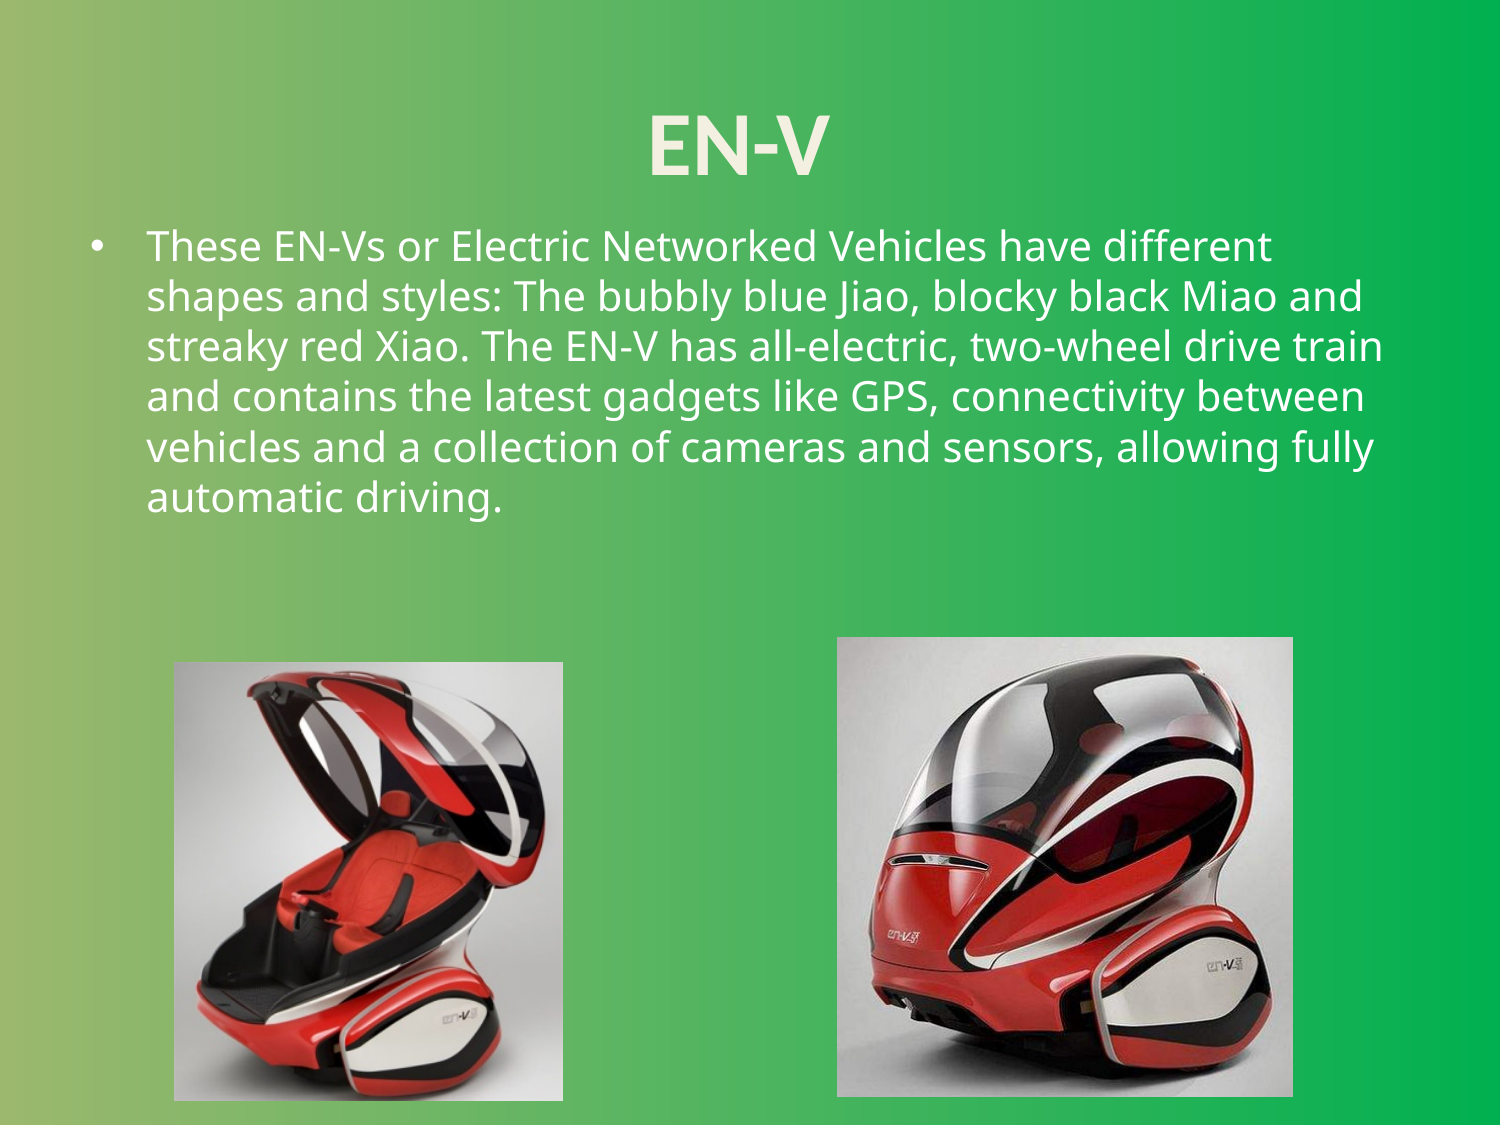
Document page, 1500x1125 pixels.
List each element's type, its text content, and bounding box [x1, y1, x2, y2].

picture [837, 637, 1293, 1097]
title EN-V [75, 45, 1425, 212]
picture [174, 662, 563, 1101]
list These EN-Vs or Electric Networked Vehicles have different shapes and styles: The bubbly blue Jiao, blocky black Miao and streaky red Xiao. The EN-V has all-electric, two-wheel drive train and contains the latest gadgets like GPS, connectivity between vehicles and a collection of cameras and sensors, allowing fully automatic driving. [75, 212, 1425, 955]
